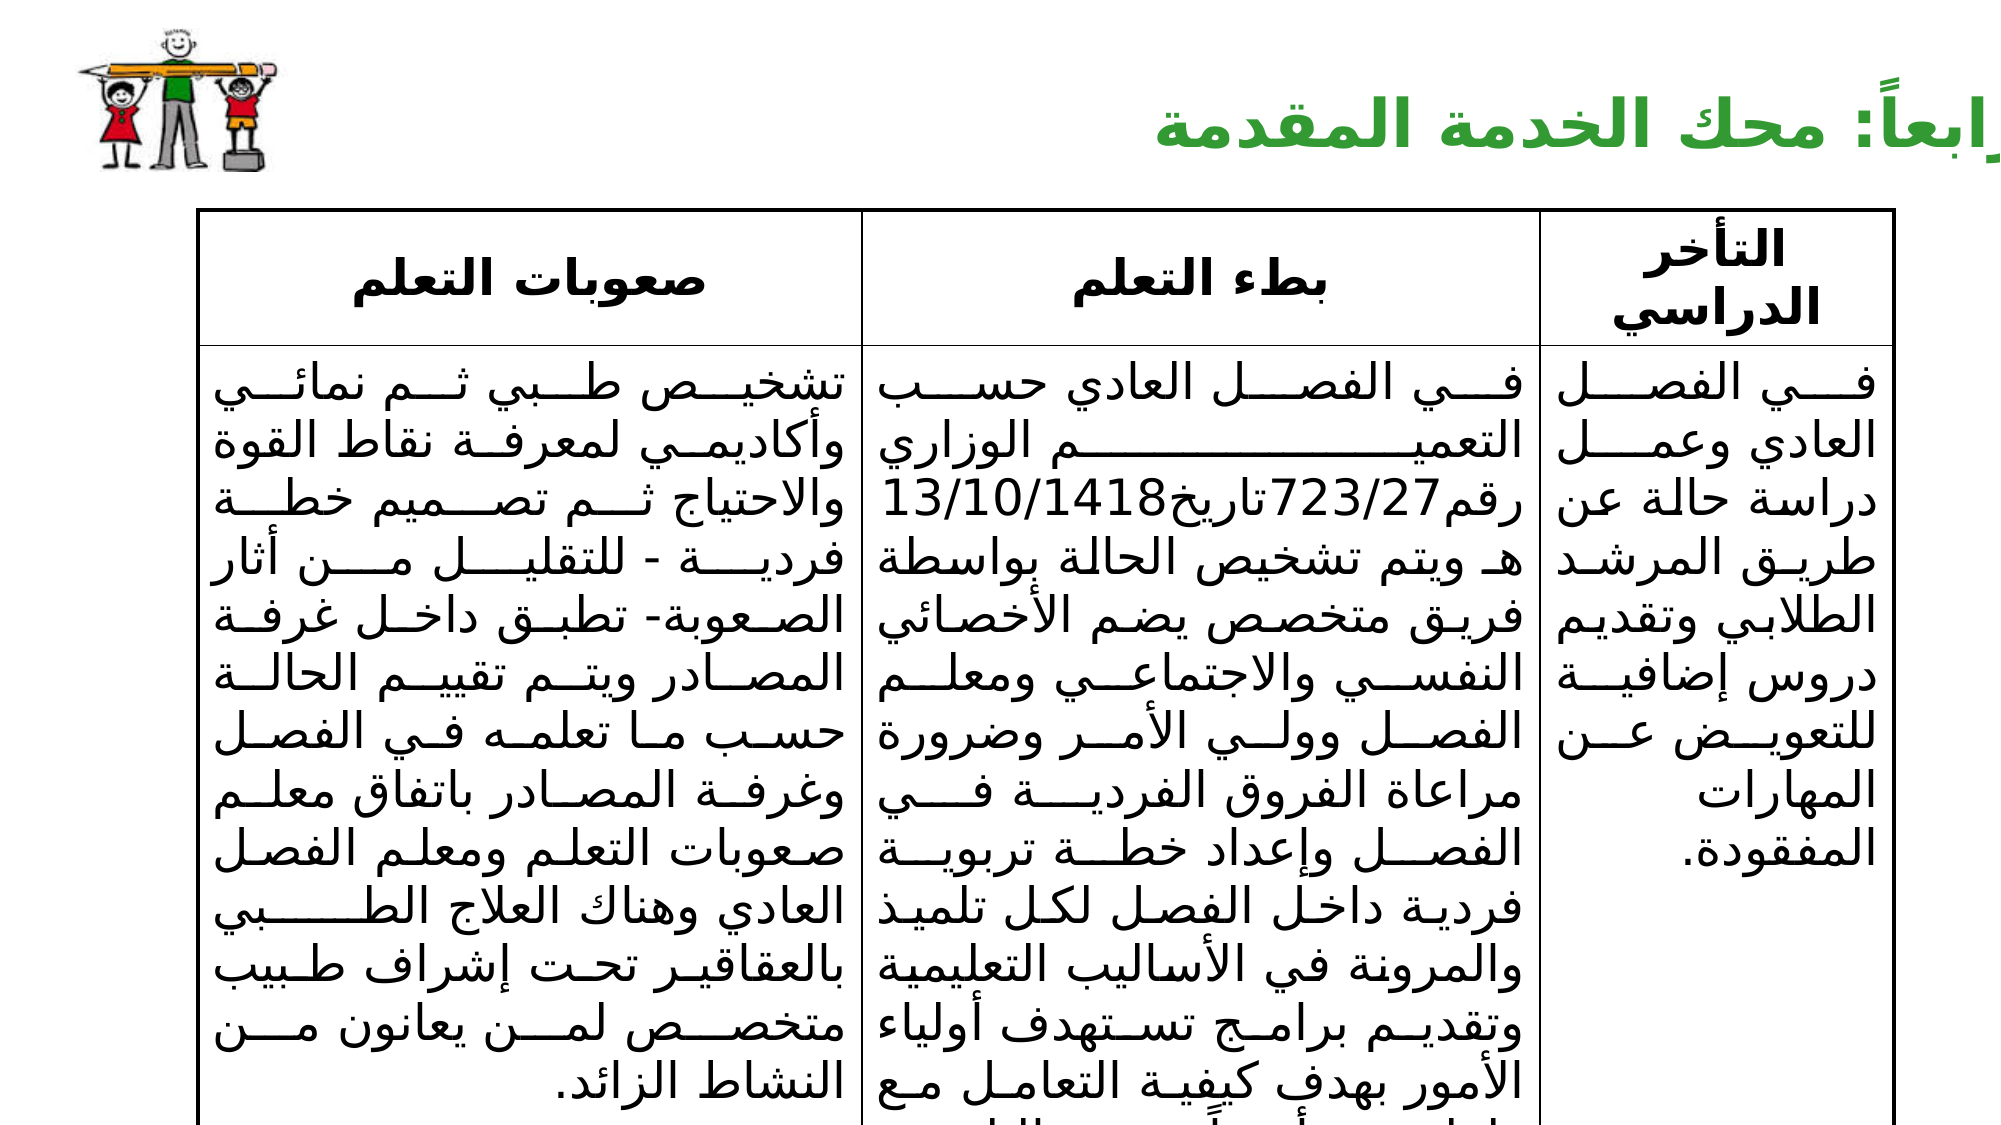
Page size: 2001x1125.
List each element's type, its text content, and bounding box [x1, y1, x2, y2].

table_cell في الفصل العادي حسب التعميم الوزاري رقم723/27تاريخ13/10/1418هـ ويتم تشخيص الحالة بواسطة فريق متخصص يضم الأخصائي النفسي والاجتماعي ومعلم الفصل وولي الأمر وضرورة مراعاة الفروق الفردية في الفصل وإعداد خطة تربوية فردية داخل الفصل لكل تلميذ والمرونة في الأساليب التعليمية وتقديم برامج تستهدف أولياء الأمور بهدف كيفية التعامل مع طفلهم وأخيراً تهيئة التلميذ للانخراط في المجال المهني . [863, 346, 1539, 1125]
table_cell تشخيص طبي ثم نمائي وأكاديمي لمعرفة نقاط القوة والاحتياج ثم تصميم خطة فردية - للتقليل من أثار الصعوبة- تطبق داخل غرفة المصادر ويتم تقييم الحالة حسب ما تعلمه في الفصل وغرفة المصادر باتفاق معلم صعوبات التعلم ومعلم الفصل العادي وهناك العلاج الطبي بالعقاقير تحت إشراف طبيب متخصص لمن يعانون من النشاط الزائد. [200, 346, 861, 1125]
table_header التأخر الدراسي [1541, 212, 1892, 345]
table_cell في الفصل العادي وعمل دراسة حالة عن طريق المرشد الطلابي وتقديم دروس إضافية للتعويض عن المهارات المفقودة. [1541, 346, 1892, 1125]
table_header صعوبات التعلم [200, 212, 861, 345]
text_box رابعاً: محك الخدمة المقدمة [1138, 73, 2000, 168]
picture [75, 28, 288, 172]
table_header بطء التعلم [863, 212, 1539, 345]
